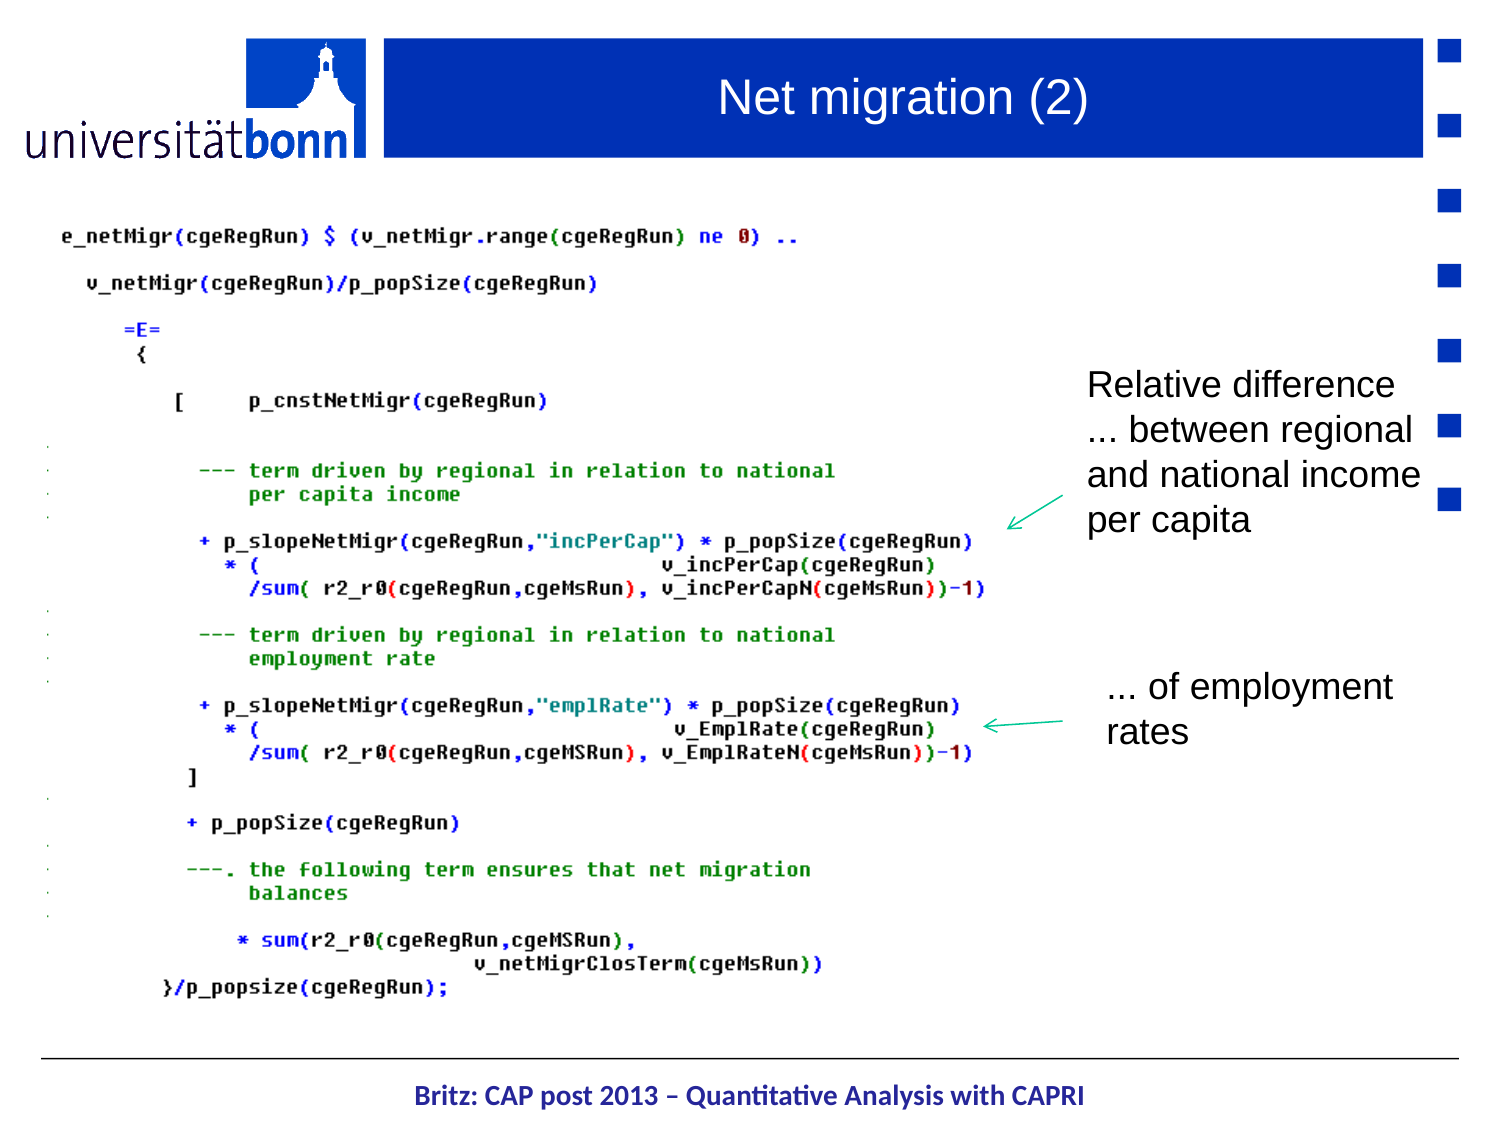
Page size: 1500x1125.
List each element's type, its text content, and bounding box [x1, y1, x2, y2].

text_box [982, 720, 1063, 727]
title Net migration (2) [383, 38, 1424, 158]
picture [24, 36, 368, 160]
text_box Relative difference ... between regional and national income per capita [1171, 352, 1437, 548]
text_box ... of employment rates [1171, 654, 1409, 759]
footer Britz: CAP post 2013 – Quantitative Analysis with CAPRI [40, 1070, 1460, 1107]
picture [46, 214, 1168, 1008]
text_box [1006, 494, 1063, 530]
